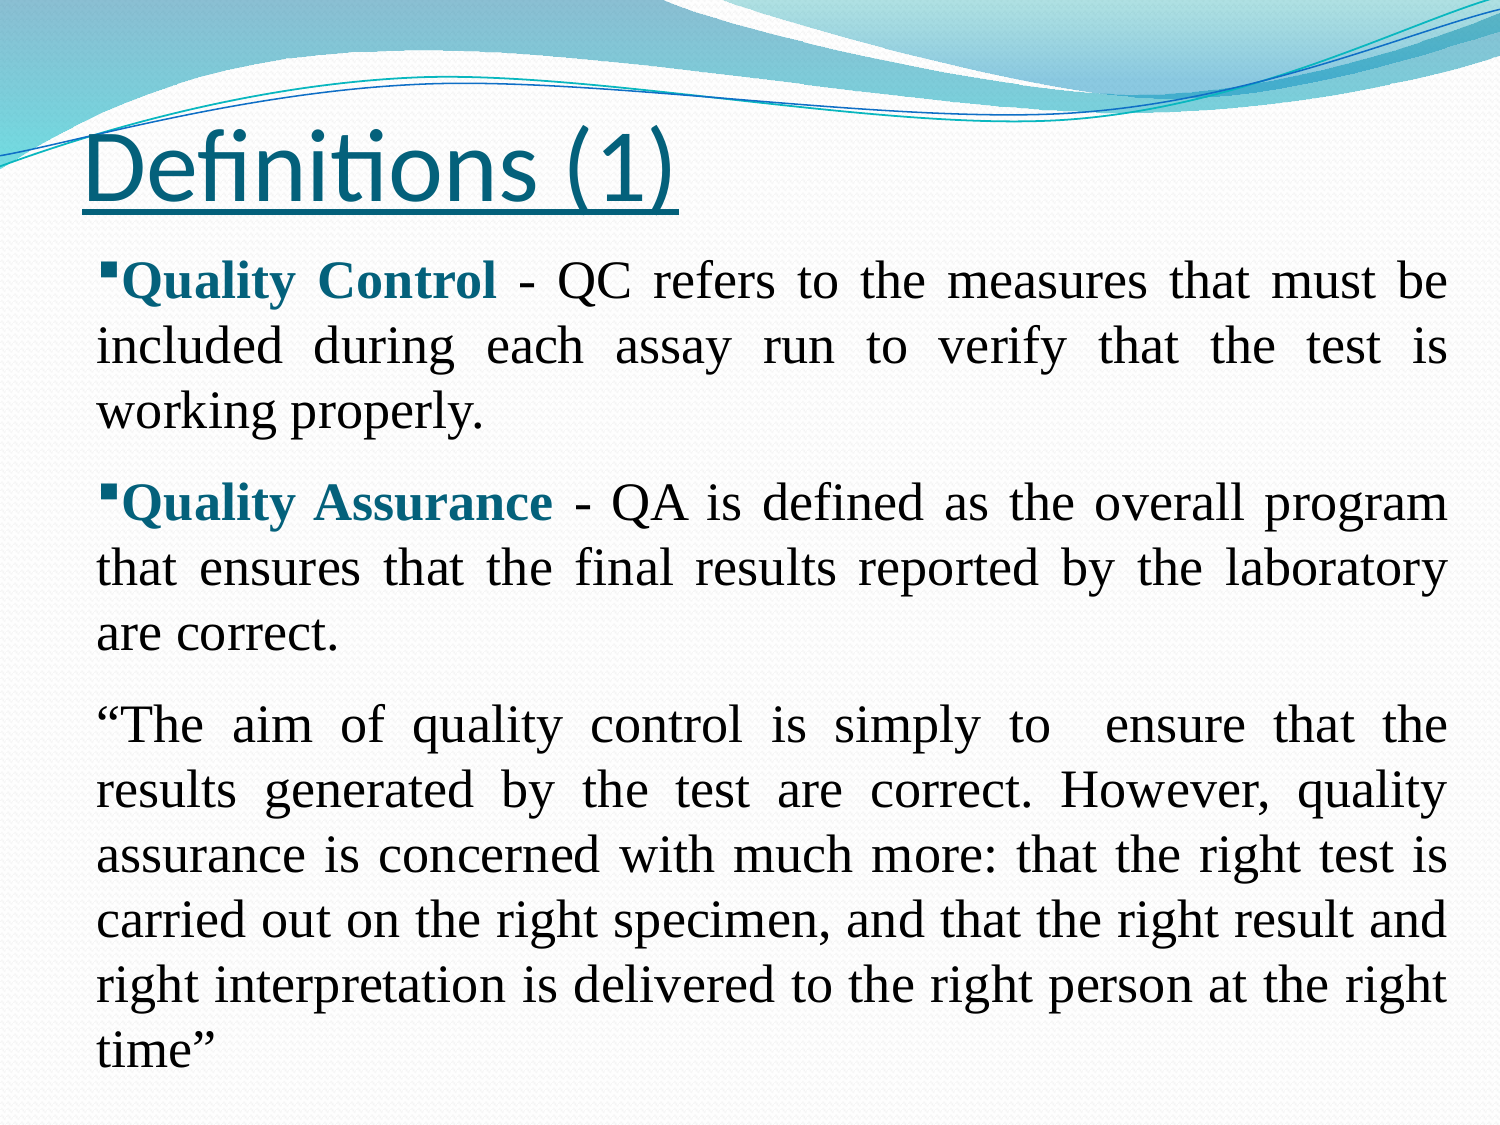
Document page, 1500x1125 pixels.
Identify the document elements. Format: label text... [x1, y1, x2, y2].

text_box Quality Control - QC refers to the measures that must be included during each assay run to verify that the test is working properly. Quality Assurance - QA is defined as the overall program that ensures that the final results reported by the laboratory are correct. “The aim of quality control is simply to ensure that the results generated by the test are correct. However, quality assurance is concerned with much more: that the right test is carried out on the right specimen, and that the right result and right interpretation is delivered to the right person at the right time” [81, 236, 1465, 1086]
title Definitions (1) [82, 35, 1445, 223]
